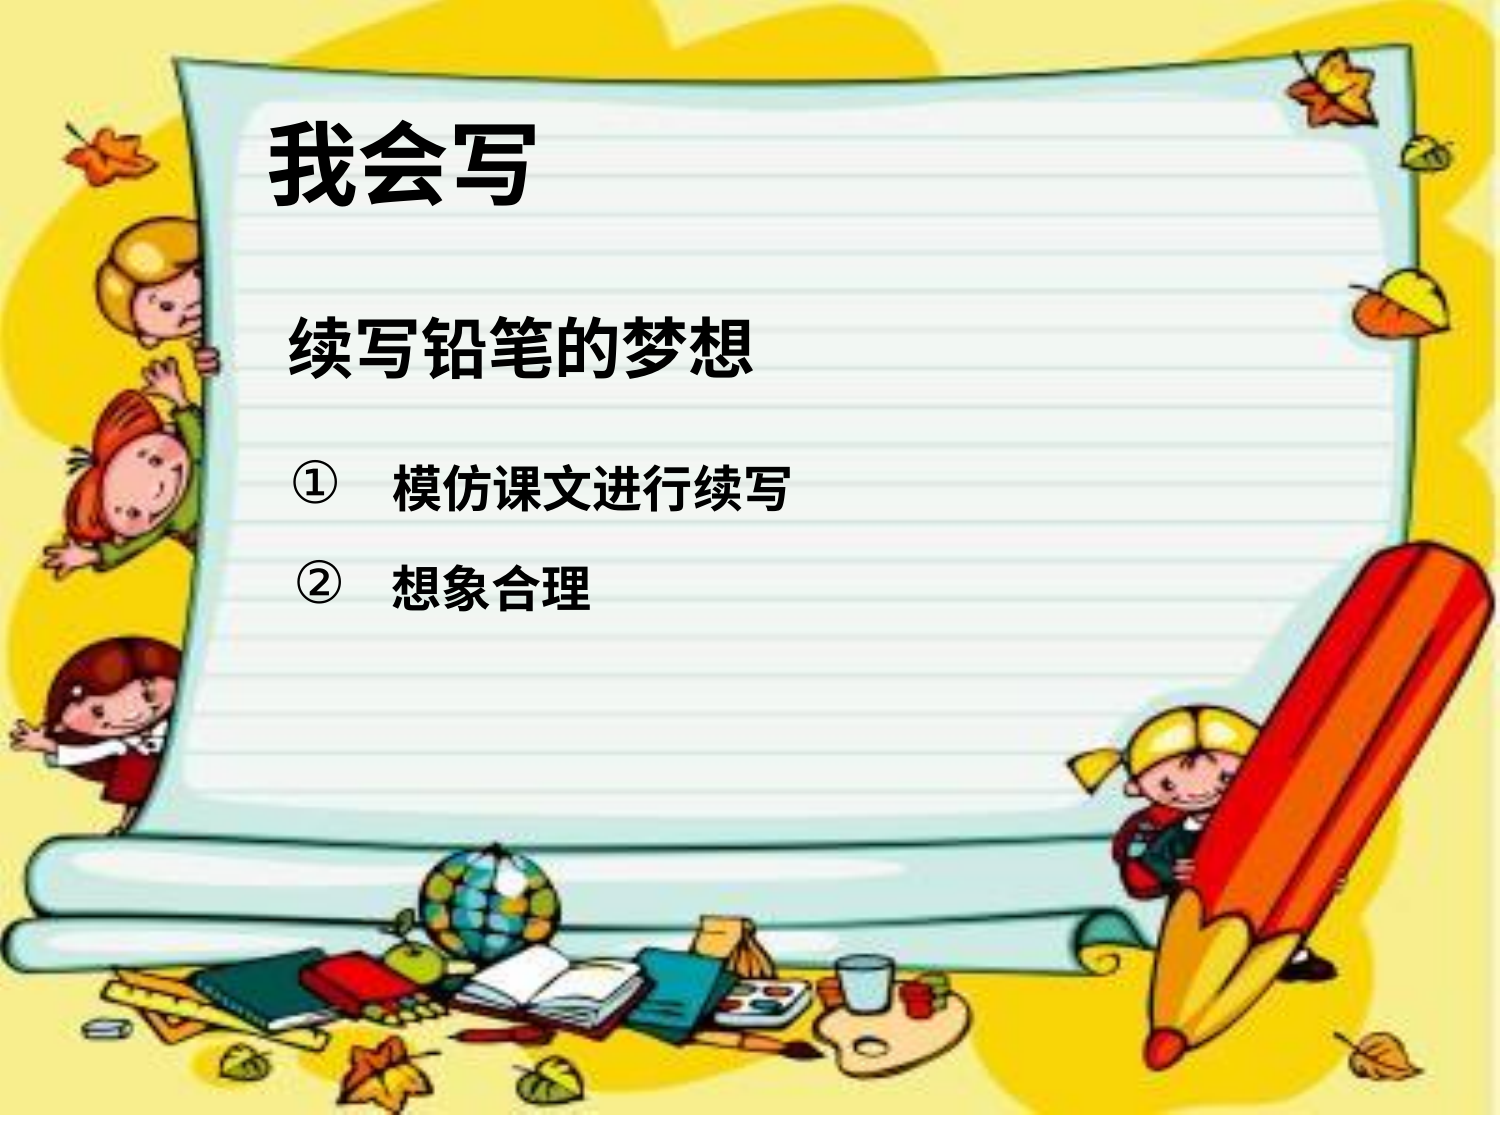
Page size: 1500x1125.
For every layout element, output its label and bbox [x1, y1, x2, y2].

list [0, 0, 1500, 1115]
